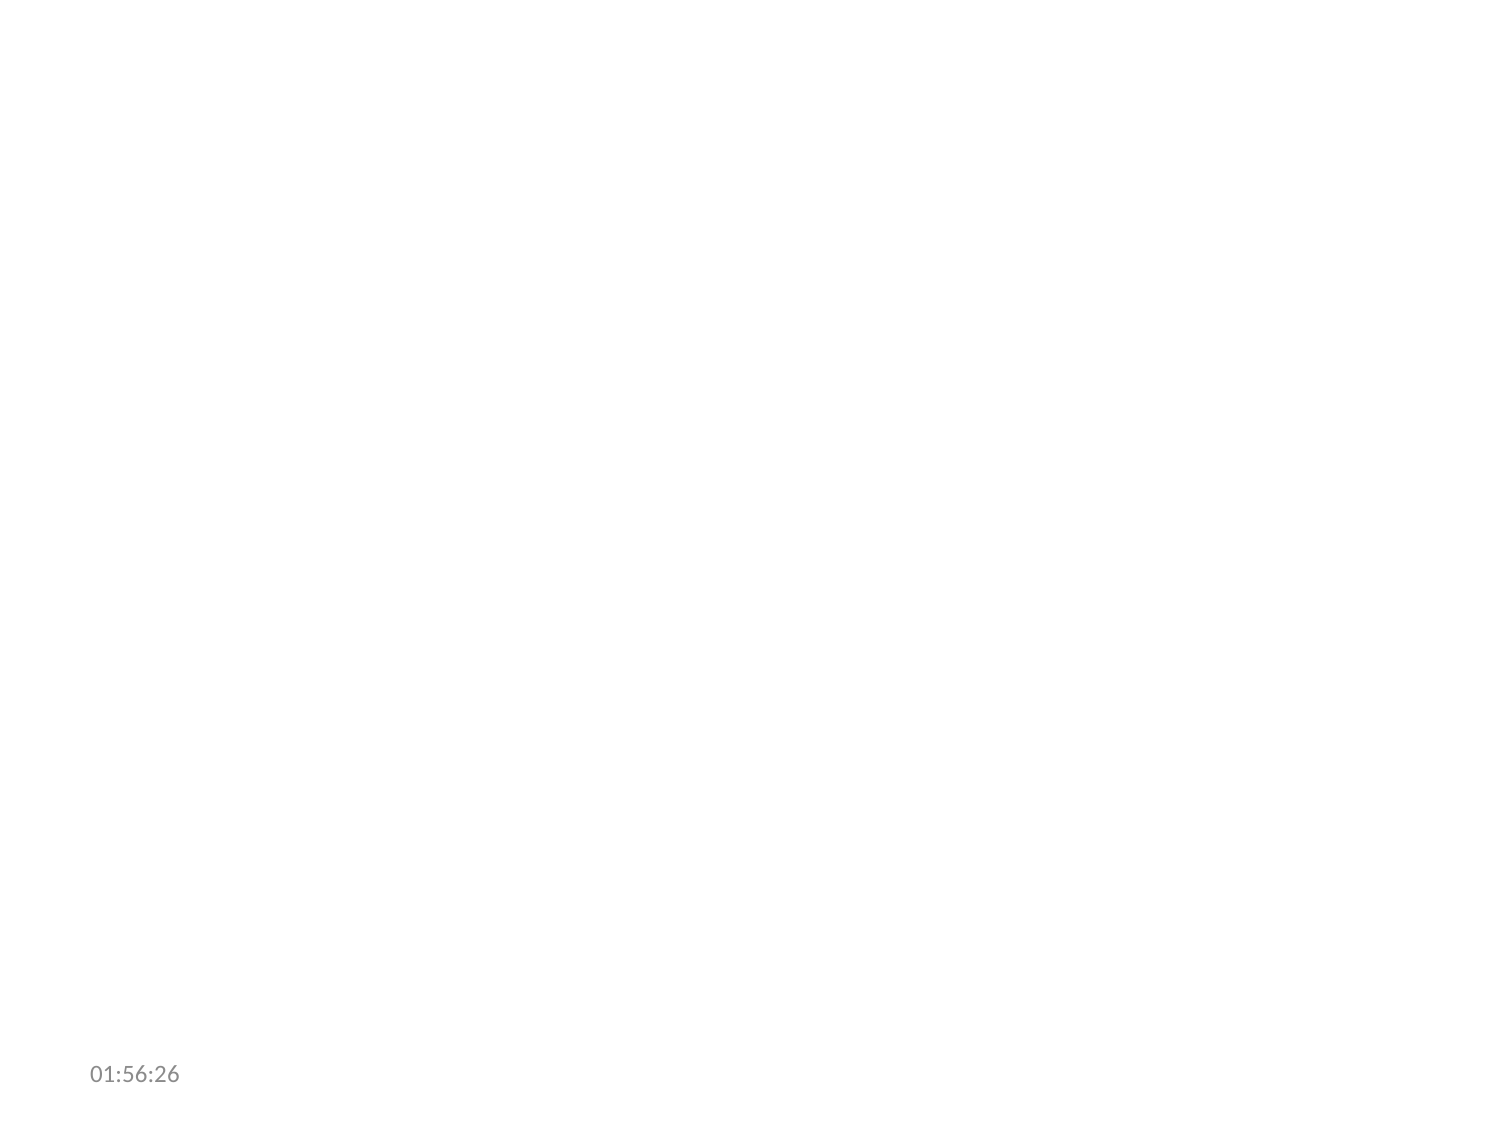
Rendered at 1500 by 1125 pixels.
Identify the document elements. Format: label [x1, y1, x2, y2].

slide_number [75, 1042, 425, 1103]
